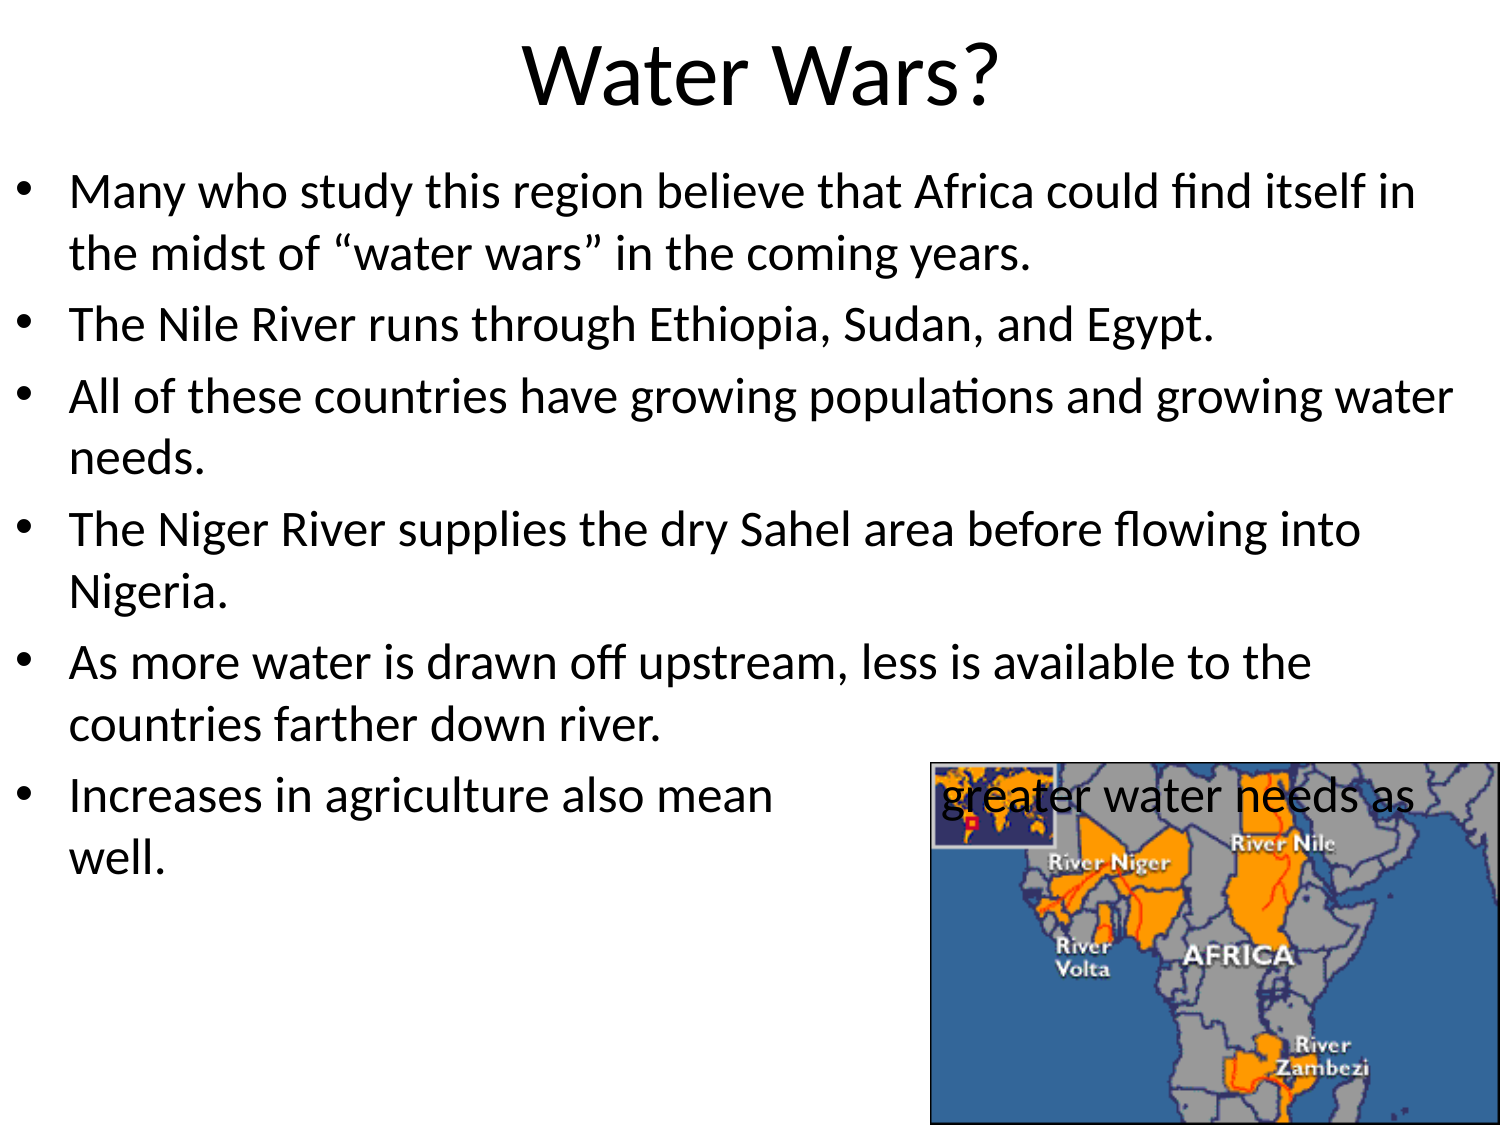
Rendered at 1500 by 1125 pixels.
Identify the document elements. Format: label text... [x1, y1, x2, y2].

picture [930, 762, 1500, 1125]
list Many who study this region believe that Africa could find itself in the midst of “water wars” in the coming years. The Nile River runs through Ethiopia, Sudan, and Egypt. All of these countries have growing populations and growing water needs. The Niger River supplies the dry Sahel area before flowing into Nigeria. As more water is drawn off upstream, less is available to the countries farther down river. Increases in agriculture also mean greater water needs as well. [0, 149, 1500, 893]
title Water Wars? [50, 0, 1475, 138]
